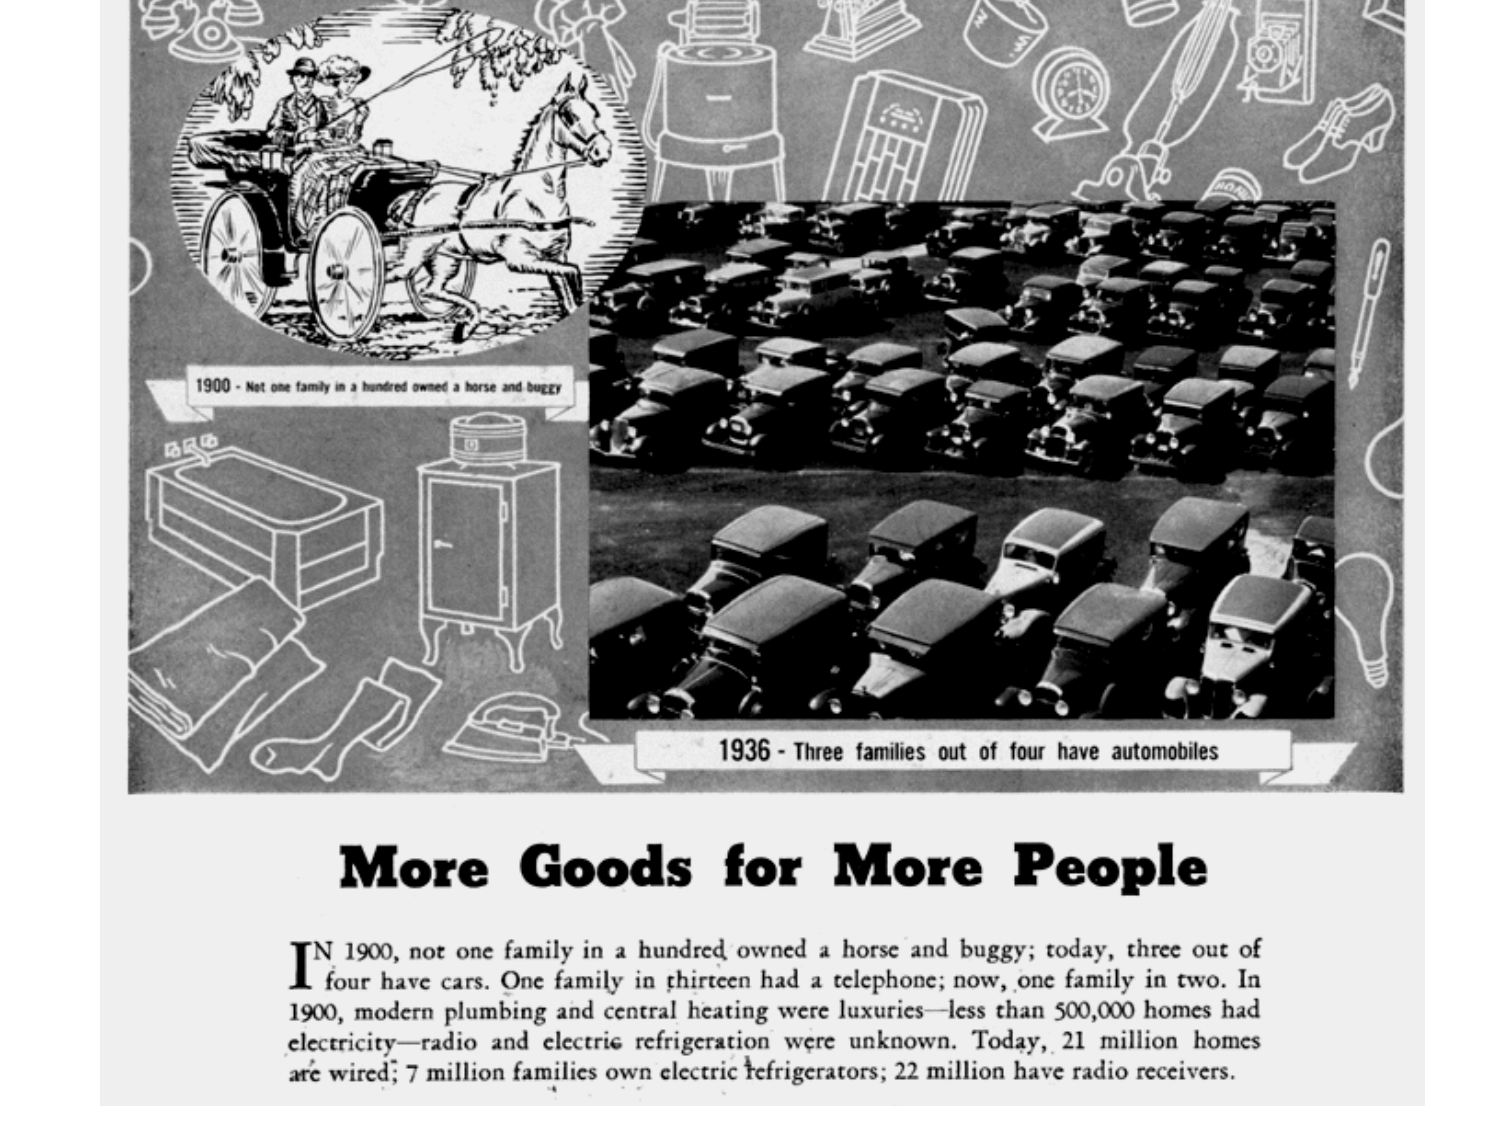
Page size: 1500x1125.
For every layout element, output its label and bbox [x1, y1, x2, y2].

picture [99, 0, 1426, 1106]
